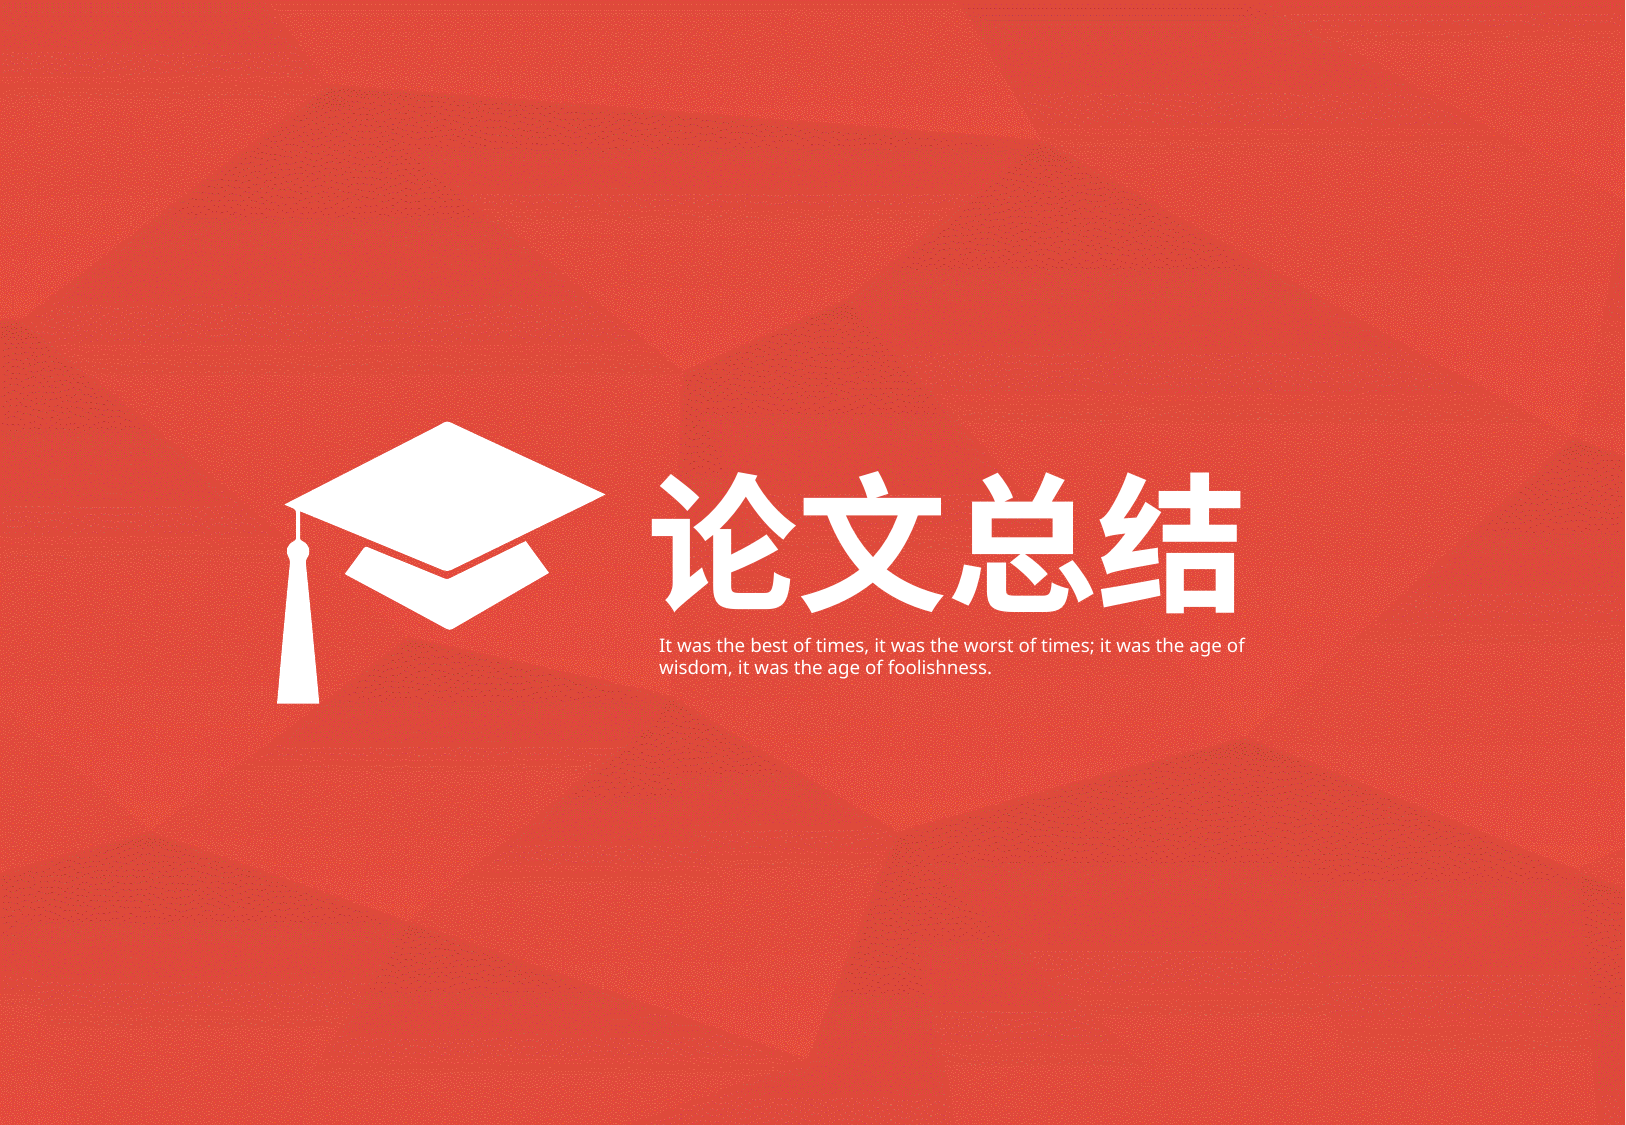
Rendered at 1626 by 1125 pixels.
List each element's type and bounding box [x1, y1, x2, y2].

picture [0, 0, 1626, 1125]
text_box [276, 421, 1349, 704]
